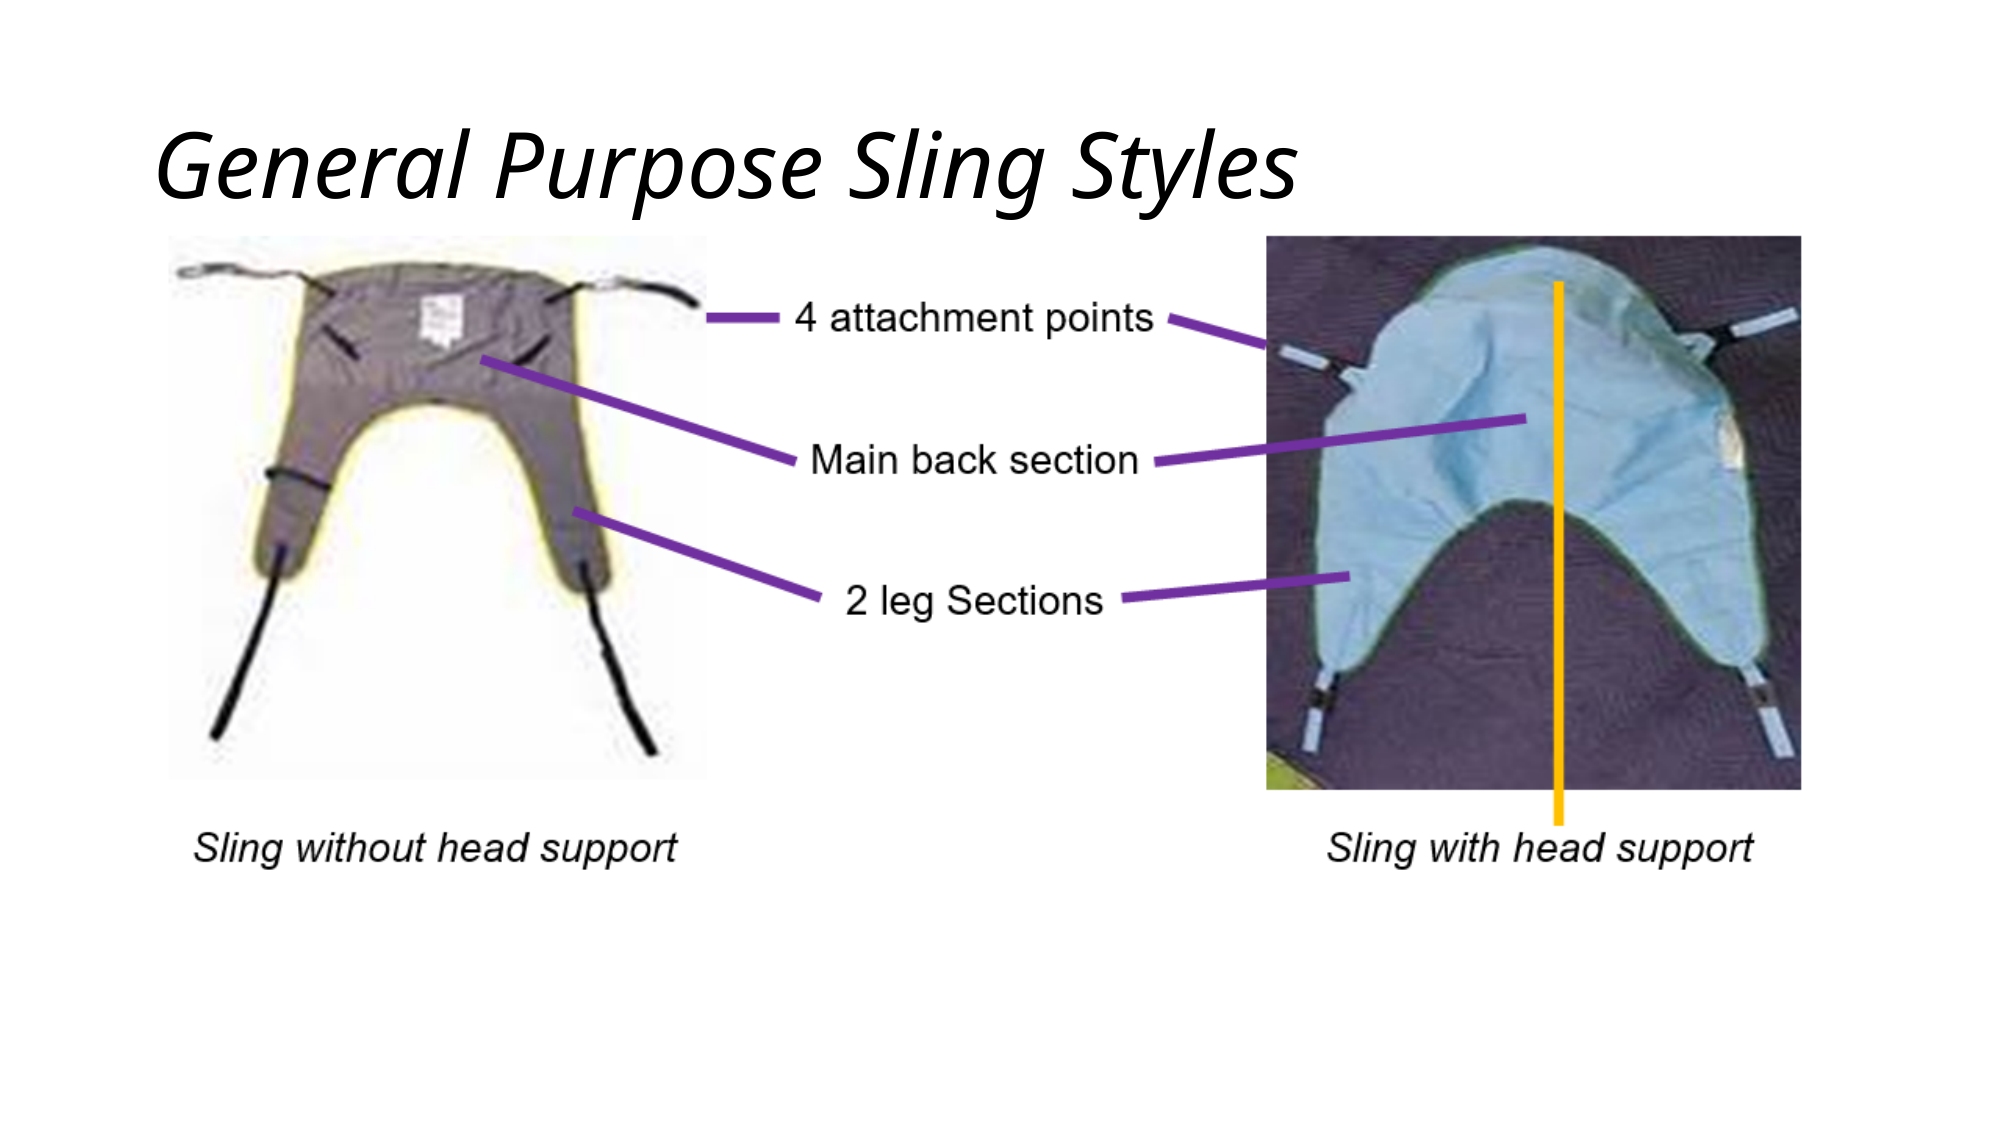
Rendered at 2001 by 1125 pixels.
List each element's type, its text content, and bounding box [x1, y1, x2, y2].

picture [75, 230, 1925, 895]
title General Purpose Sling Styles [137, 59, 1863, 230]
